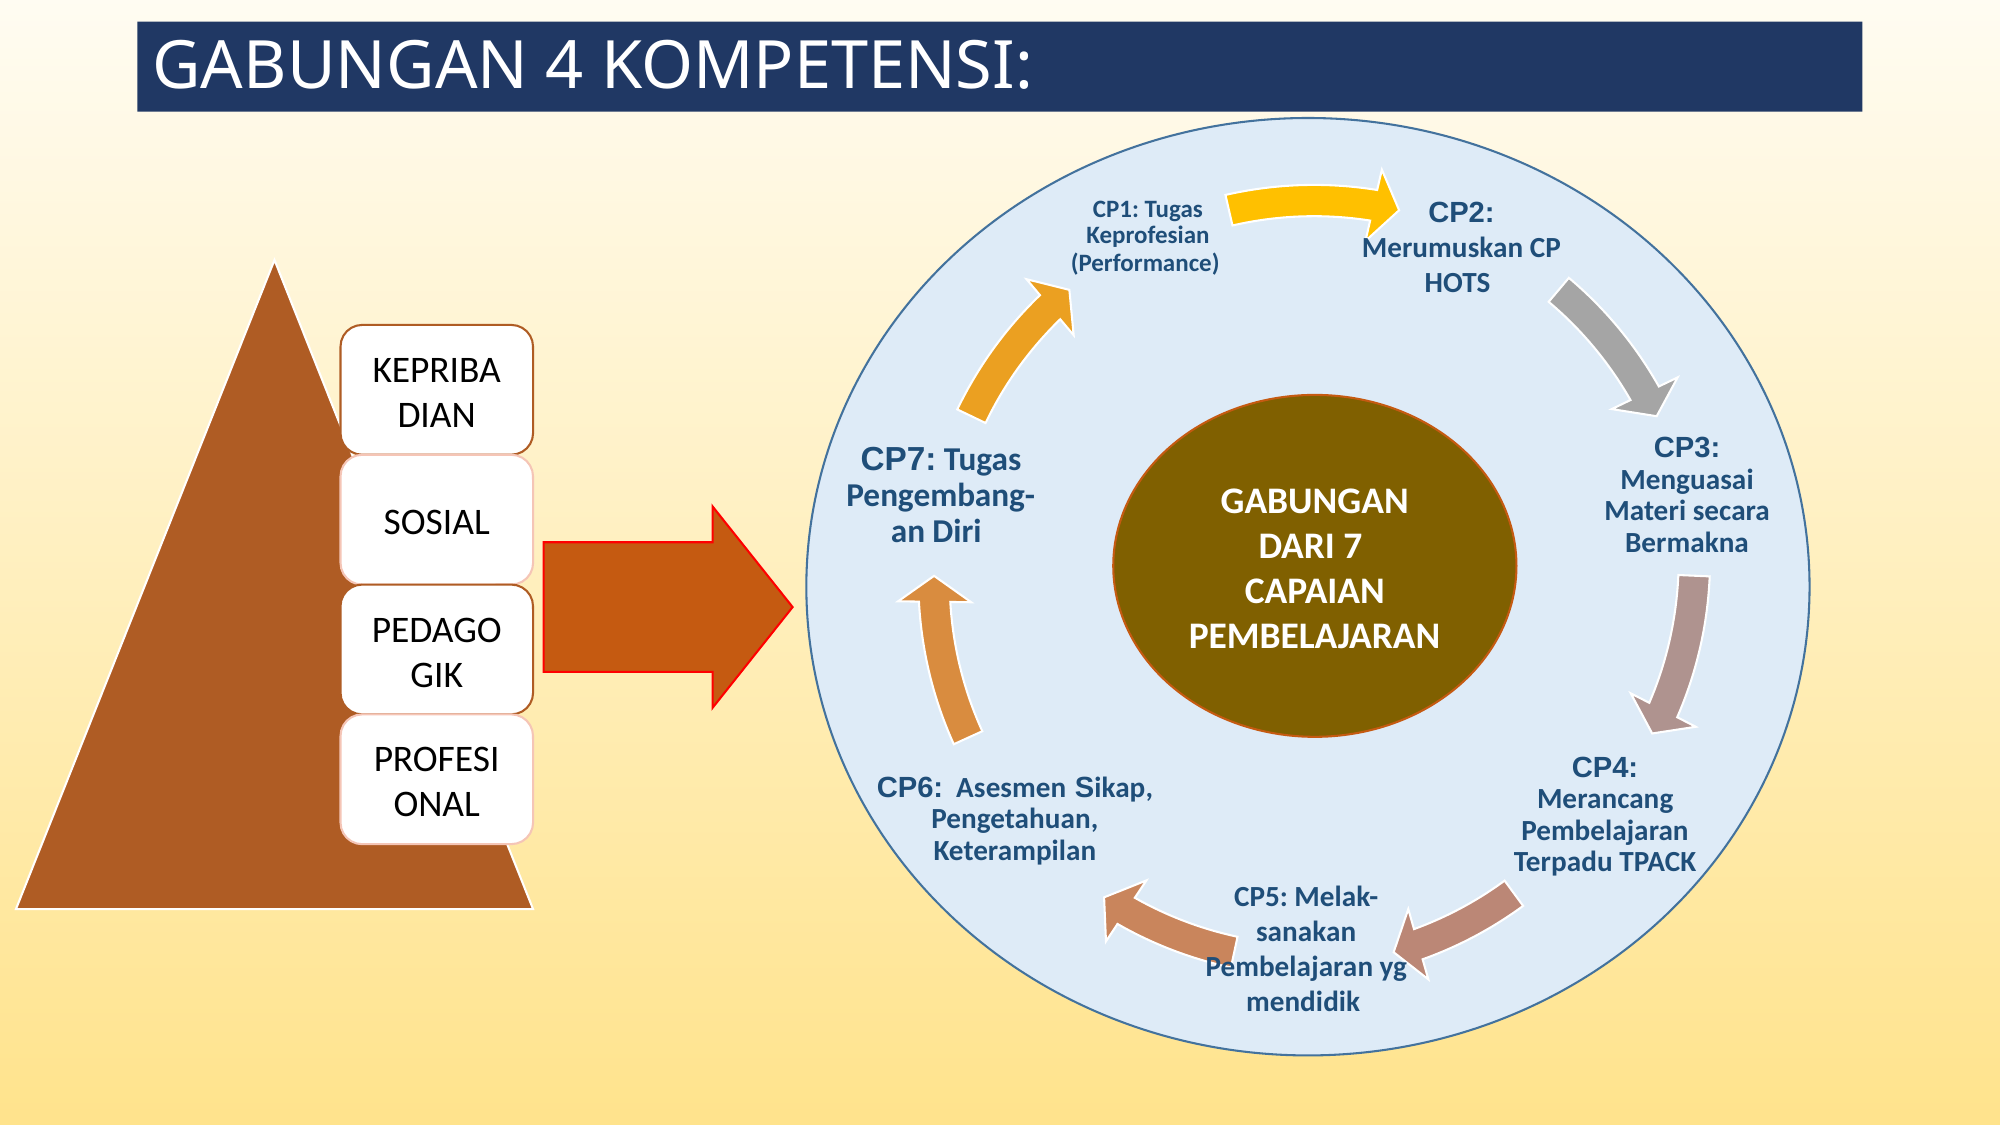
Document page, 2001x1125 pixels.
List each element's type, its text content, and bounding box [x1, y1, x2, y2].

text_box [15, 259, 534, 910]
text_box [1109, 116, 1507, 155]
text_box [695, 155, 1917, 1045]
text_box [1197, 1045, 1419, 1057]
text_box [542, 541, 695, 673]
title GABUNGAN 4 KOMPETENSI: [137, 21, 1863, 112]
